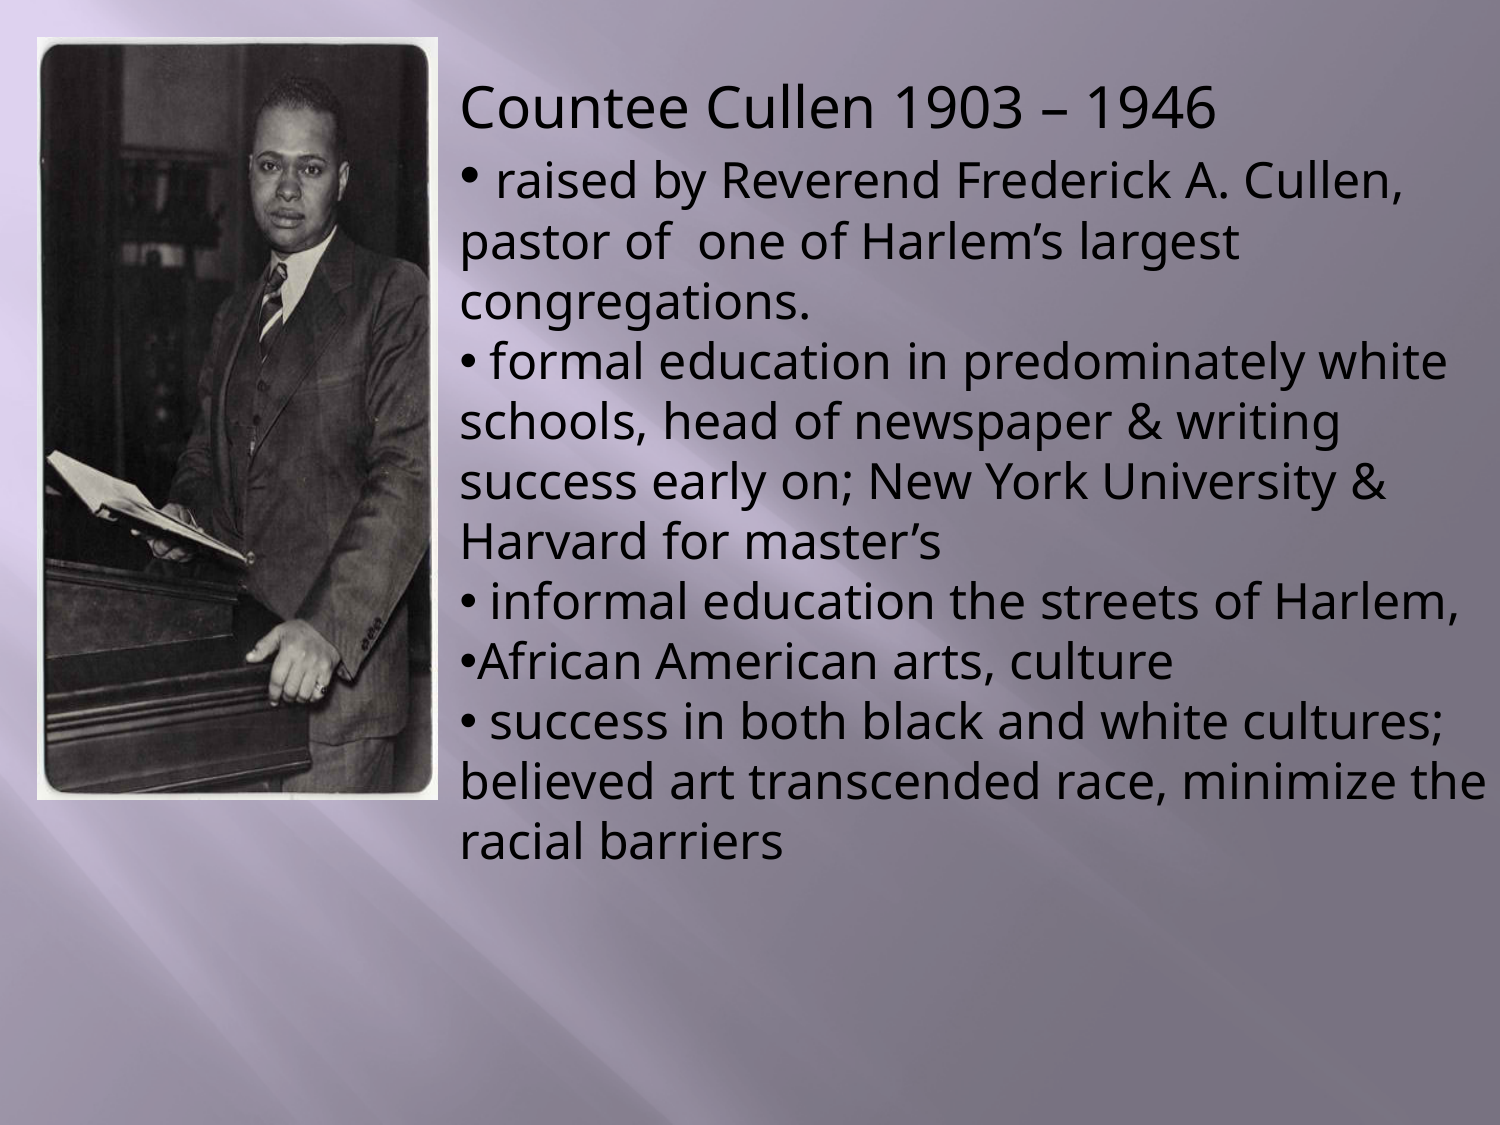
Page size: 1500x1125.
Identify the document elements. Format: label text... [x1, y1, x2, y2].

picture [37, 37, 438, 801]
text_box Countee Cullen 1903 – 1946 raised by Reverend Frederick A. Cullen, pastor of one of Harlem’s largest congregations. formal education in predominately white schools, head of newspaper & writing success early on; New York University & Harvard for master’s informal education the streets of Harlem, African American arts, culture success in both black and white cultures; believed art transcended race, minimize the racial barriers [444, 62, 1500, 878]
